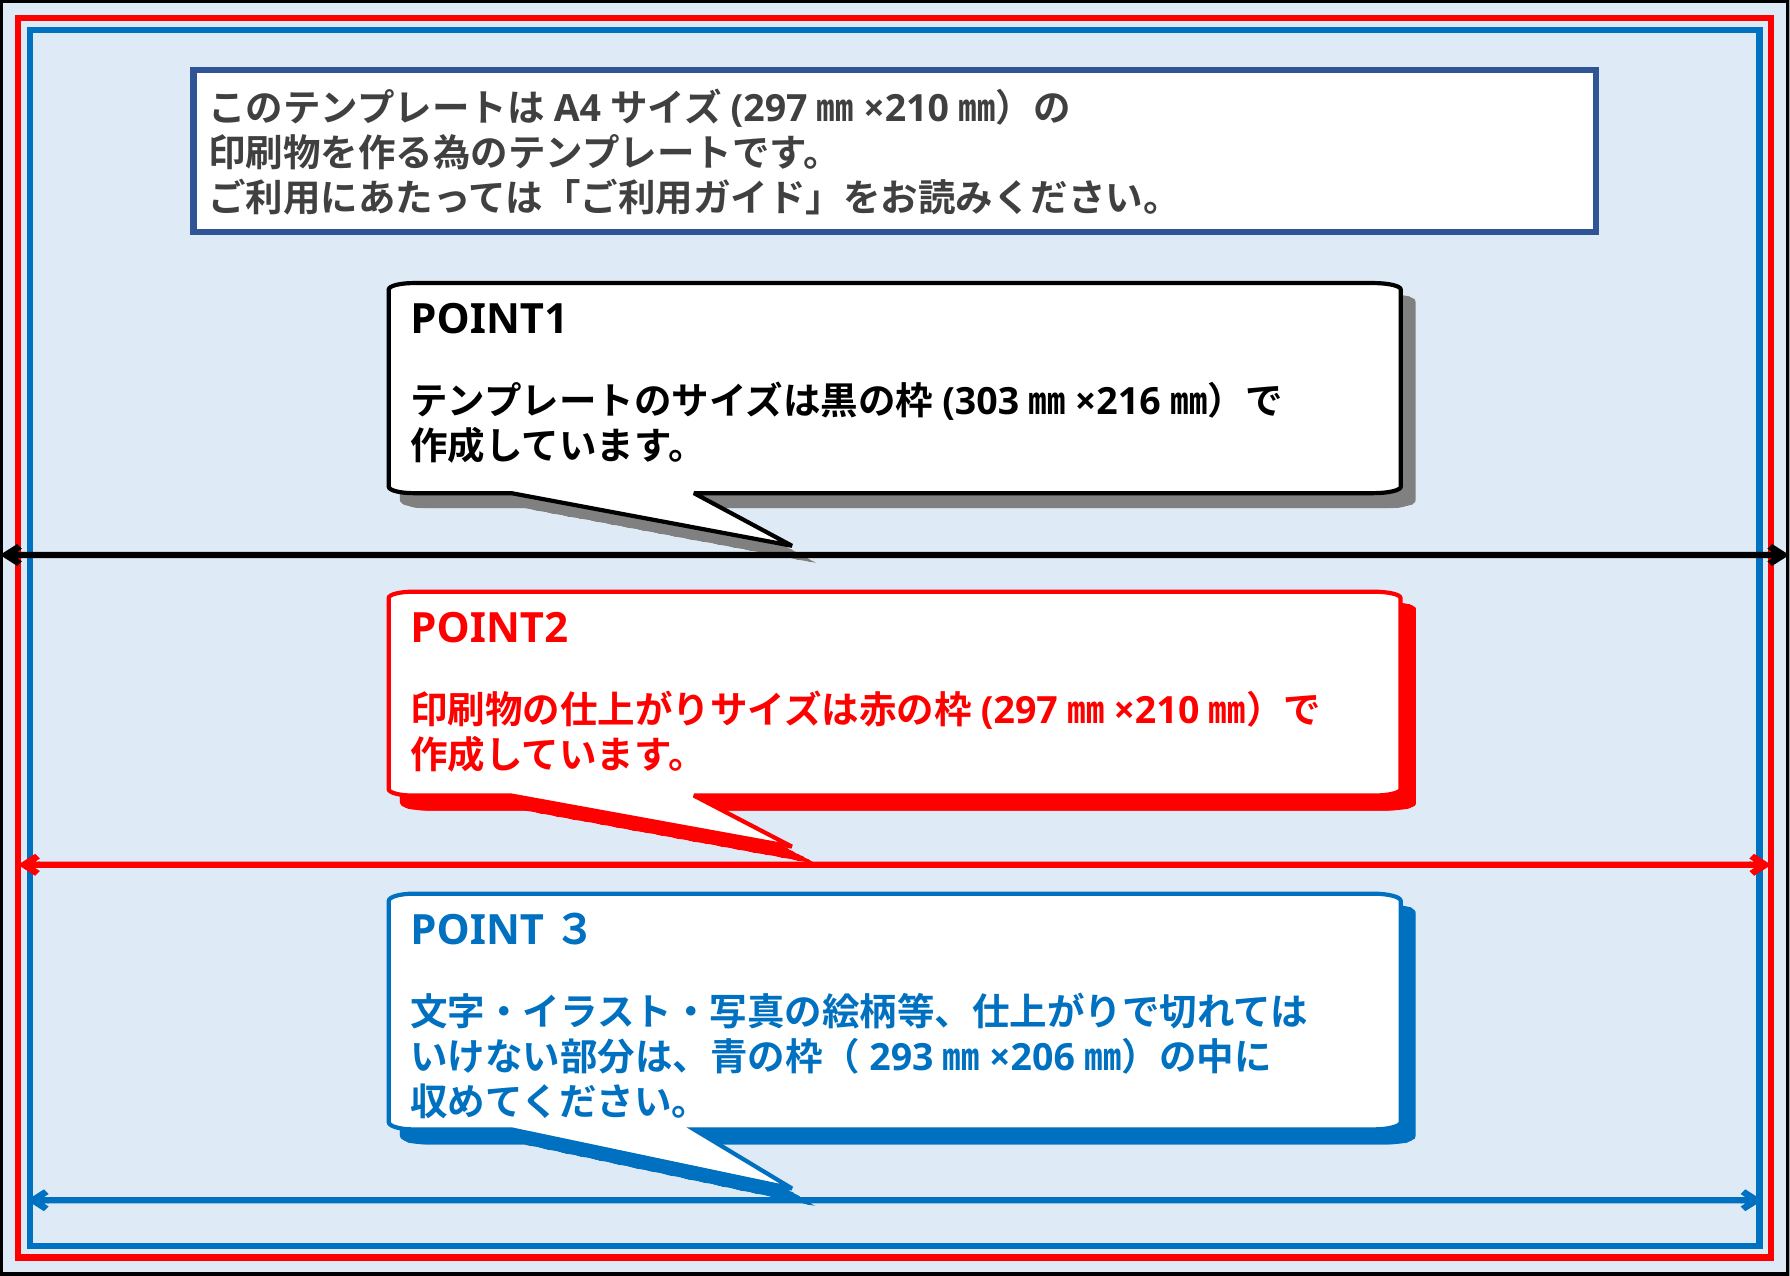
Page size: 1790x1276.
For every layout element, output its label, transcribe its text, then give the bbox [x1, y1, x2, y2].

text_box [17, 17, 1772, 554]
text_box [1761, 556, 1772, 864]
text_box [29, 1201, 1761, 1247]
text_box [29, 556, 1761, 864]
text_box [26, 1193, 1763, 1208]
text_box [0, 556, 1790, 1276]
text_box [29, 865, 1761, 1200]
text_box [29, 29, 1761, 554]
text_box POINT1 テンプレートのサイズは黒の枠(303㎜×216㎜）で 作成しています。 [388, 283, 1401, 546]
text_box [0, 0, 1790, 554]
text_box このテンプレートはA4サイズ(297㎜×210㎜）の 印刷物を作る為のテンプレートです。 ご利用にあたっては「ご利用ガイド」をお読みください。 [192, 69, 1597, 233]
text_box POINT３ 文字・イラスト・写真の絵柄等、仕上がりで切れては いけない部分は、青の枠（293㎜×206㎜）の中に 収めてください。 [388, 893, 1401, 1189]
text_box [17, 556, 29, 864]
text_box [17, 865, 1772, 1259]
text_box [0, 547, 1790, 563]
text_box POINT2 印刷物の仕上がりサイズは赤の枠(297㎜×210㎜）で 作成しています。 [388, 591, 1401, 847]
